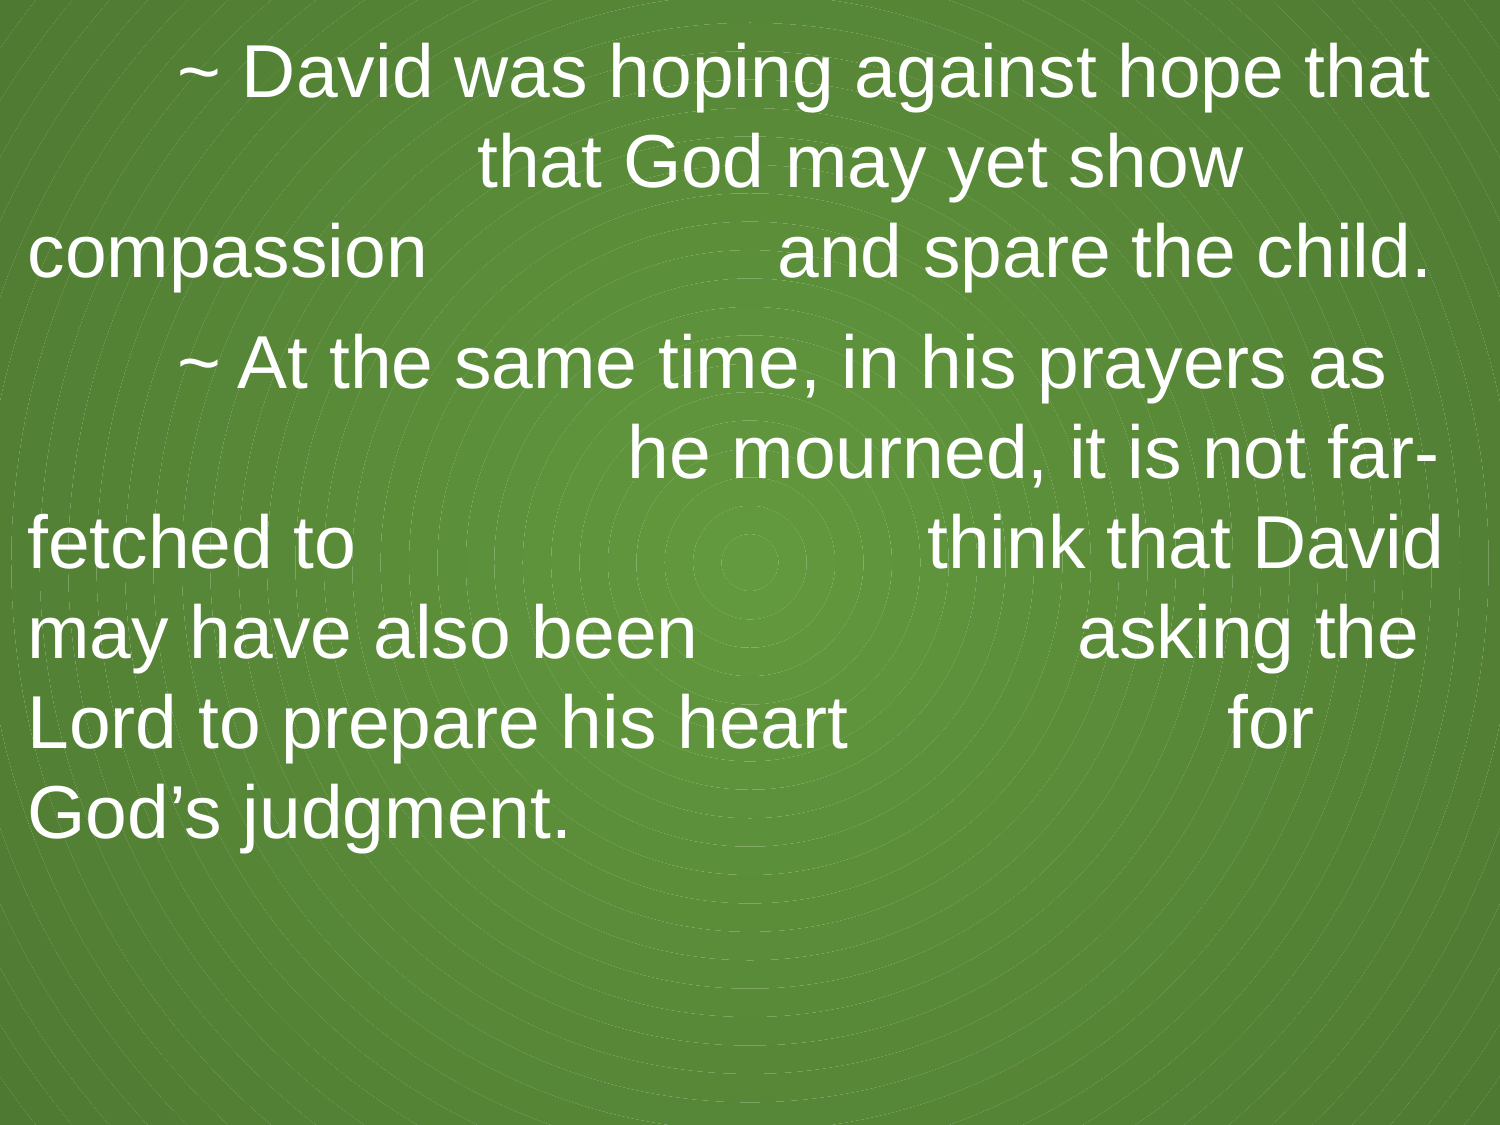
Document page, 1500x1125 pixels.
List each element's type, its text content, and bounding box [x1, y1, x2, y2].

subtitle ~ David was hoping against hope that that God may yet show compassion and spare the child. ~ At the same time, in his prayers as he mourned, it is not far-fetched to think that David may have also been asking the Lord to prepare his heart for God’s judgment. [12, 15, 1488, 1114]
